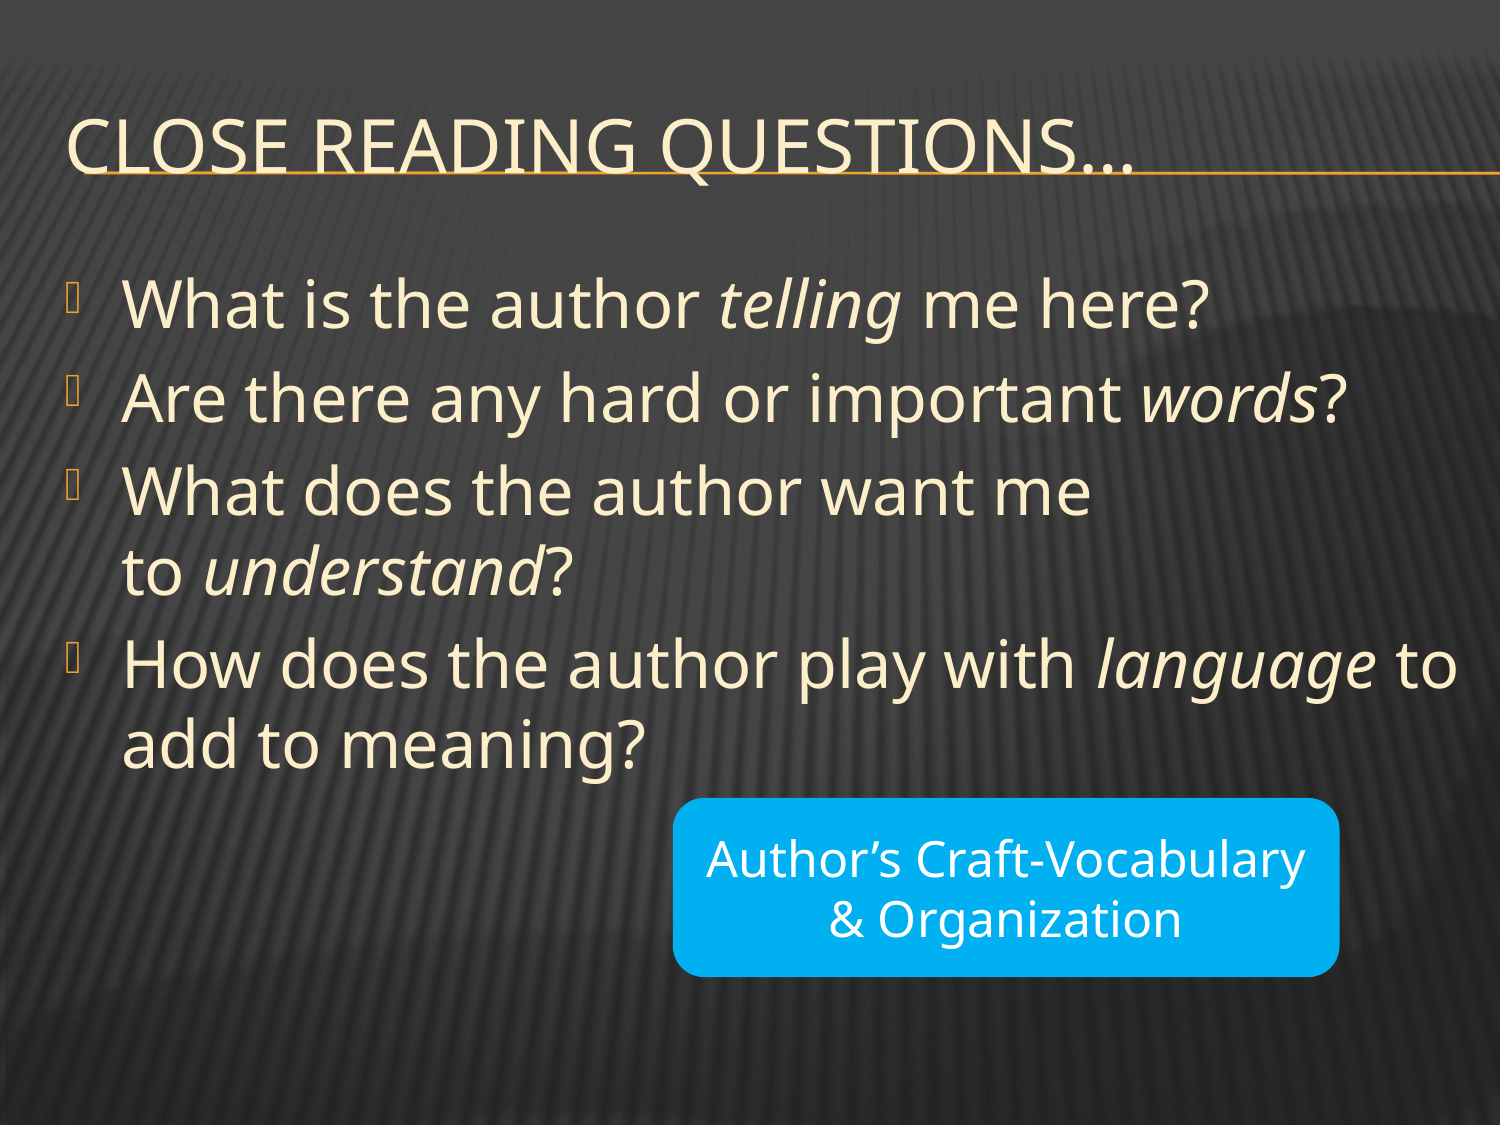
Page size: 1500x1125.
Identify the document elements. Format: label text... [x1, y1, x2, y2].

list What is the author telling me here? Are there any hard or important words? What does the author want me to understand? How does the author play with language to add to meaning? [50, 254, 1475, 998]
text_box Author’s Craft-Vocabulary & Organization [672, 797, 1340, 978]
title Close Reading Questions… [50, 75, 1475, 213]
